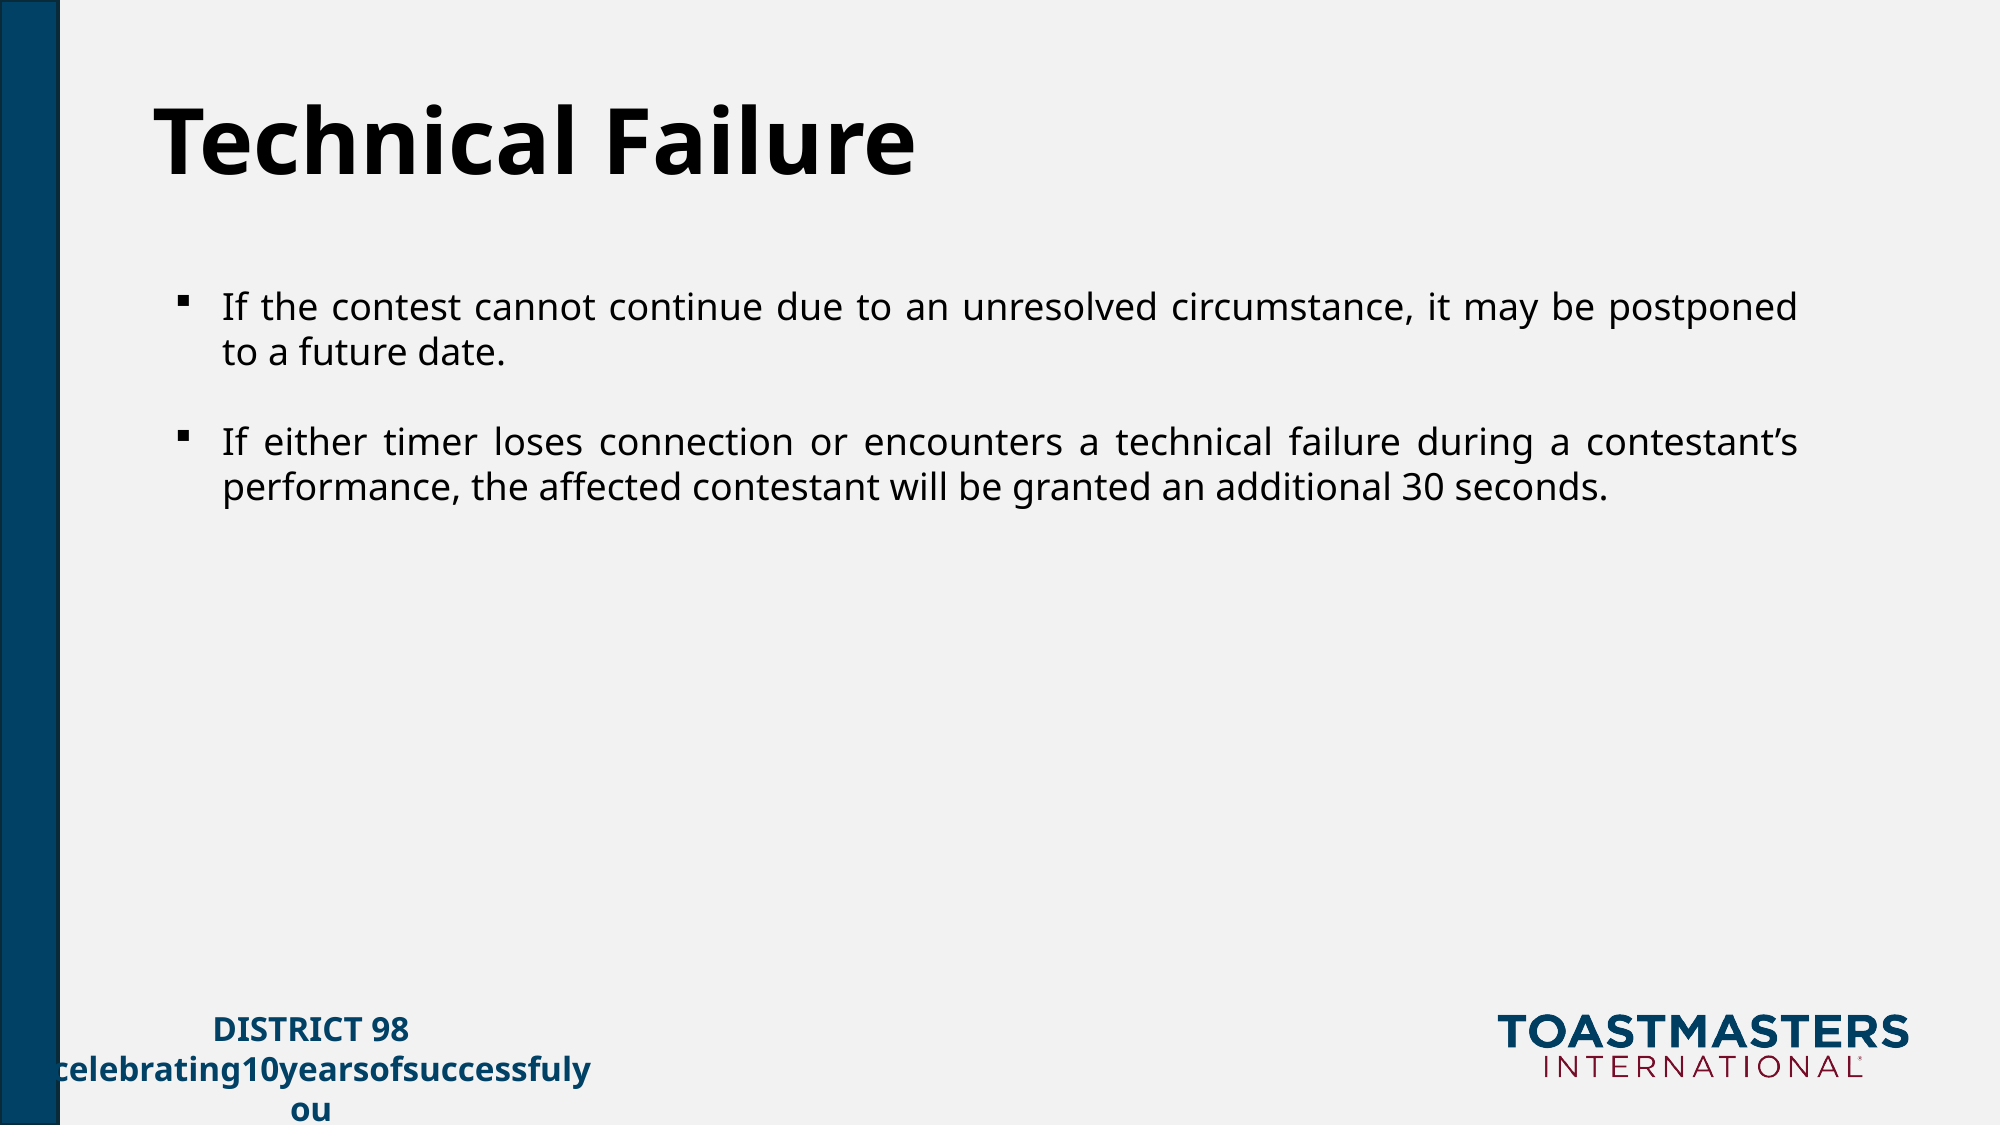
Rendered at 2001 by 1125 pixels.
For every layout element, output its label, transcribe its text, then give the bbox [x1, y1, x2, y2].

picture [1383, 631, 2000, 1125]
text_box DISTRICT 98 #celebrating10yearsofsuccessfulyou [6, 1000, 616, 1125]
text_box [0, 0, 60, 1125]
title Technical Failure [137, 59, 1944, 229]
text_box If the contest cannot continue due to an unresolved circumstance, it may be postponed to a future date. If either timer loses connection or encounters a technical failure during a contestant’s performance, the affected contestant will be granted an additional 30 seconds. [175, 268, 1800, 508]
